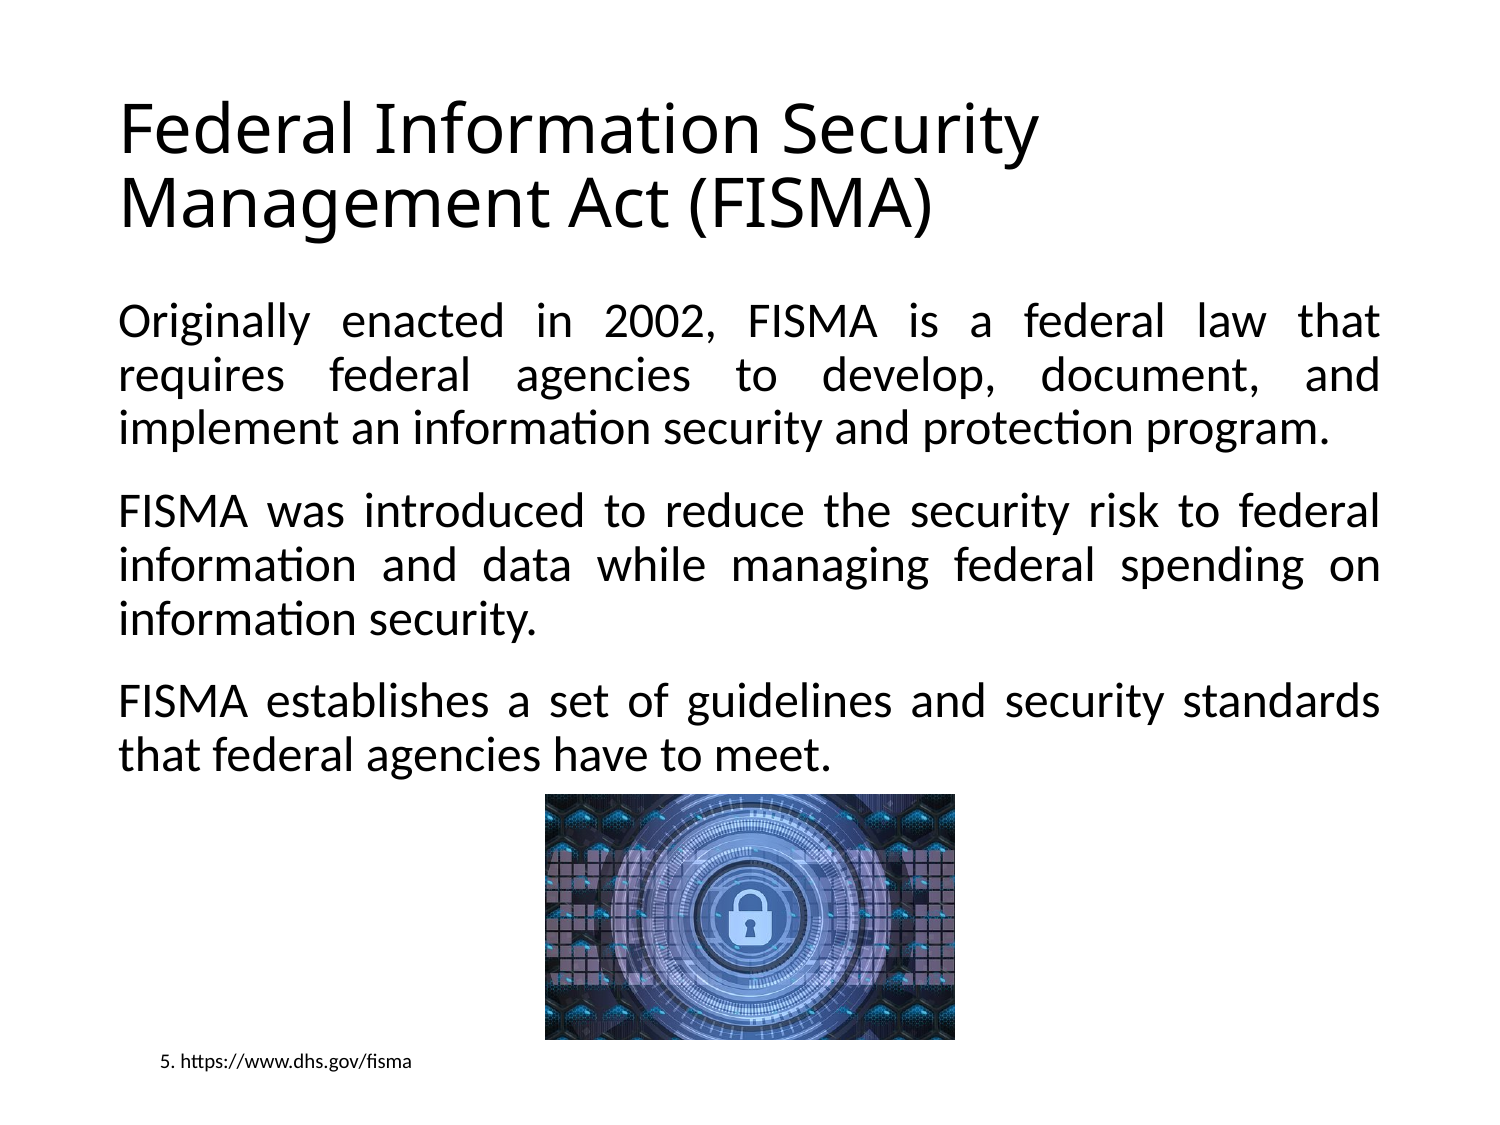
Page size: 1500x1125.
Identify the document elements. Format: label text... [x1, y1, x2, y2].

picture [545, 794, 955, 1040]
text_box 5. https://www.dhs.gov/fisma [145, 1040, 1212, 1080]
title Federal Information Security Management Act (FISMA) [102, 59, 1398, 278]
list Originally enacted in 2002, FISMA is a federal law that requires federal agencies to develop, document, and implement an information security and protection program. FISMA was introduced to reduce the security risk to federal information and data while managing federal spending on information security. FISMA establishes a set of guidelines and security standards that federal agencies have to meet. [102, 286, 1398, 1001]
